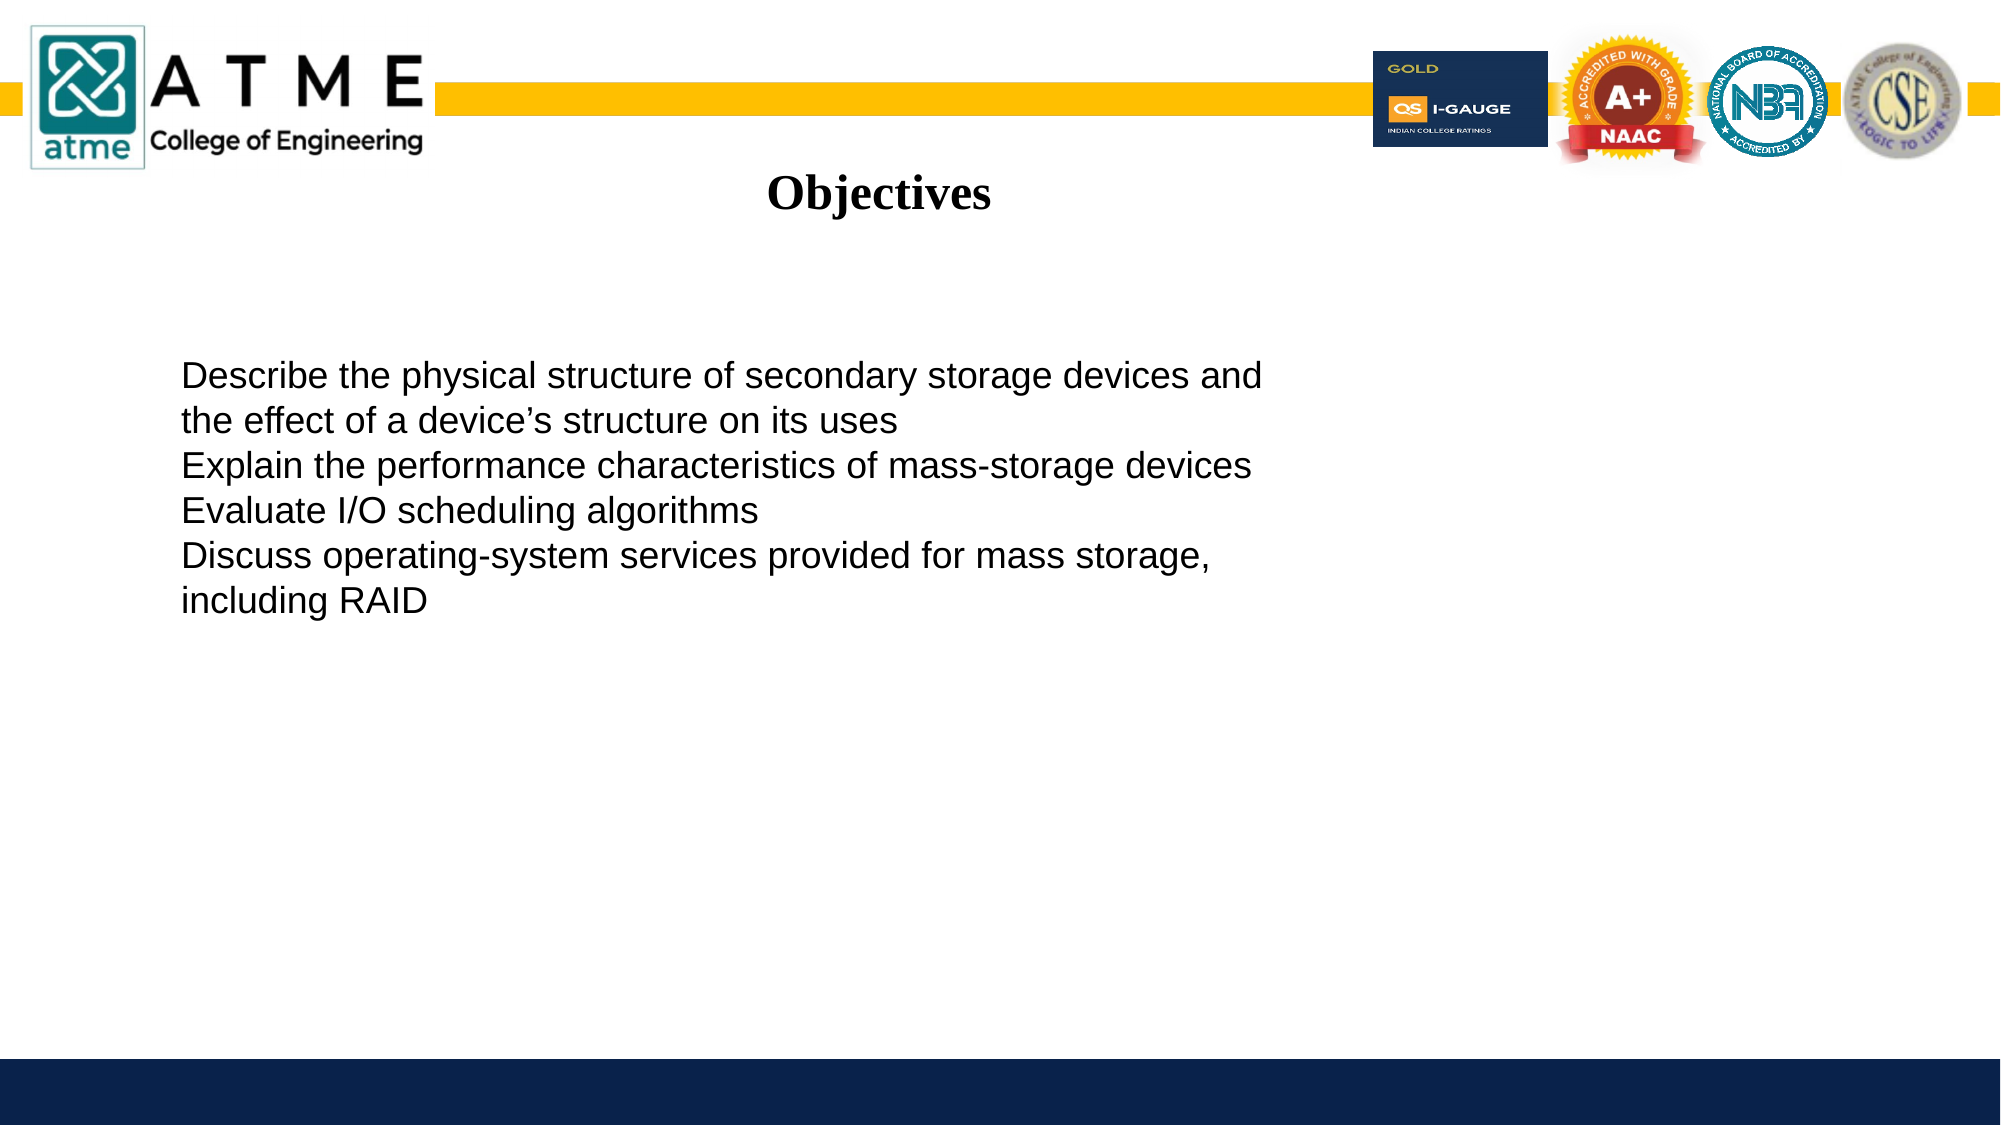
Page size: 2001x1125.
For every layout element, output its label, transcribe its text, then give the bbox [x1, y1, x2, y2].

picture [1840, 26, 1968, 152]
picture [0, 1059, 2001, 1125]
picture [1373, 20, 1828, 152]
list Describe the physical structure of secondary storage devices and the effect of a device’s structure on its uses Explain the performance characteristics of mass-storage devices Evaluate I/O scheduling algorithms Discuss operating-system services provided for mass storage, including RAID [166, 343, 1337, 1087]
title Objectives [751, 152, 2000, 247]
picture [22, 15, 435, 178]
